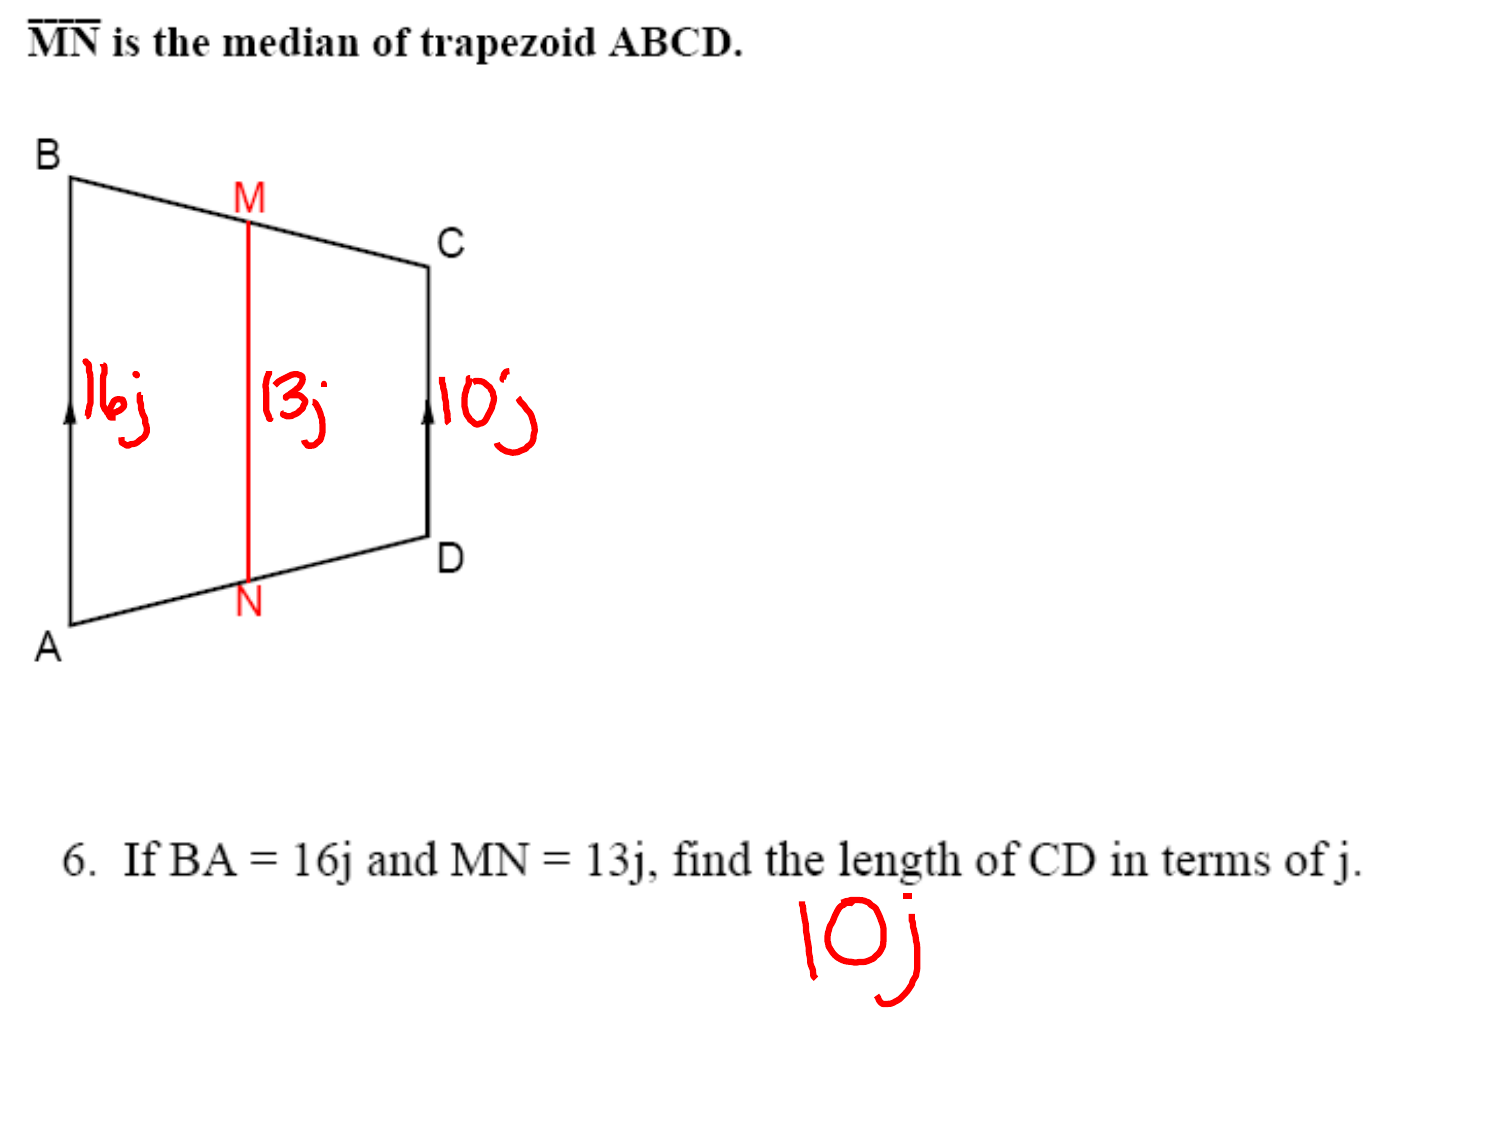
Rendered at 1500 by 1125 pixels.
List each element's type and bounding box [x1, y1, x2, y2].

text_box [807, 945, 817, 980]
text_box [875, 945, 919, 1005]
text_box [827, 945, 884, 964]
picture [0, 0, 1083, 713]
picture [37, 799, 1386, 936]
